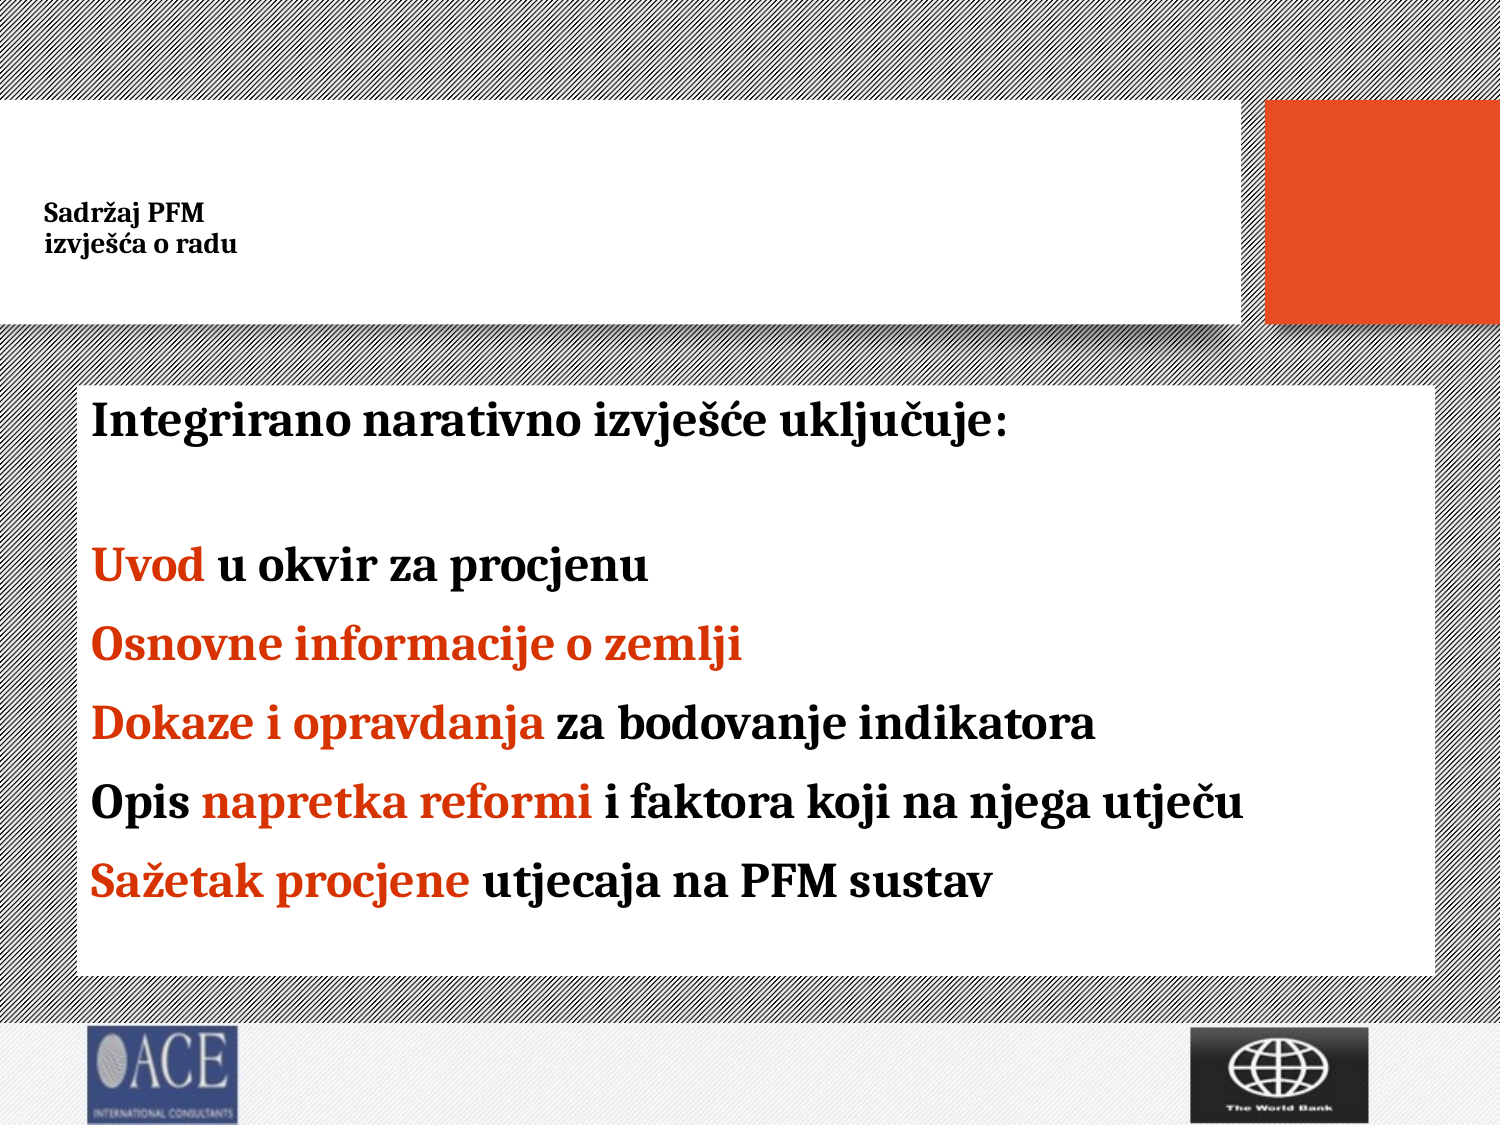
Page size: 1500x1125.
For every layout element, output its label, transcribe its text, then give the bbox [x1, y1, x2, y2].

picture [0, 0, 1500, 160]
title Sadržaj PFM izvješća o radu [29, 160, 1393, 304]
list Integrirano narativno izvješće uključuje: Uvod u okvir za procjenu Osnovne informacije o zemlji Dokaze i opravdanja za bodovanje indikatora Opis napretka reformi i faktora koji na njega utječu Sažetak procjene utjecaja na PFM sustav [76, 385, 1436, 977]
picture [0, 304, 1500, 1125]
